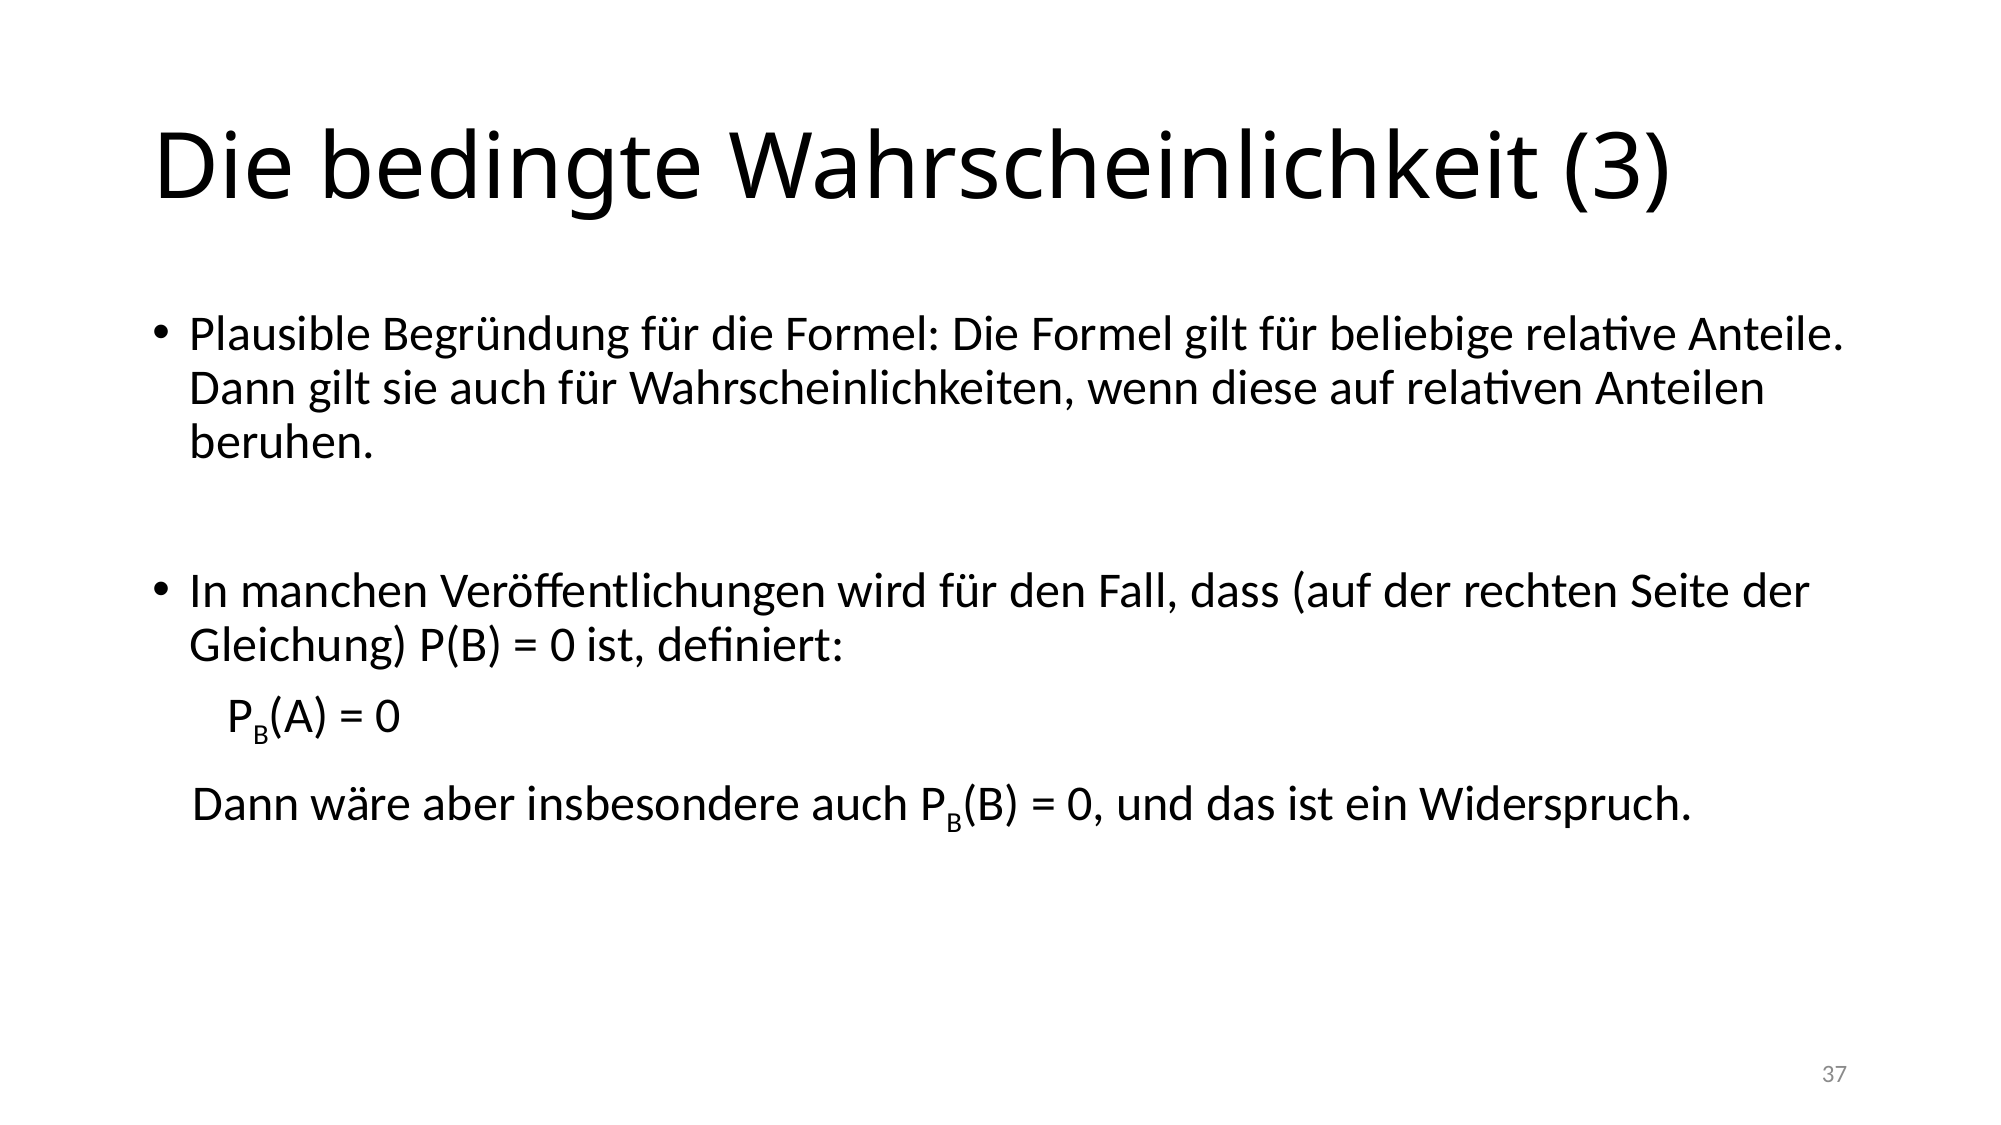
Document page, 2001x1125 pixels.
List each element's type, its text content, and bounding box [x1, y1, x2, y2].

list Plausible Begründung für die Formel: Die Formel gilt für beliebige relative Anteile. Dann gilt sie auch für Wahrscheinlichkeiten, wenn diese auf relativen Anteilen beruhen. In manchen Veröffentlichungen wird für den Fall, dass (auf der rechten Seite der Gleichung) P(B) = 0 ist, definiert: PB(A) = 0 Dann wäre aber insbesondere auch PB(B) = 0, und das ist ein Widerspruch. [137, 299, 1863, 1014]
slide_number 37 [1412, 1042, 1863, 1103]
title Die bedingte Wahrscheinlichkeit (3) [137, 59, 1882, 278]
